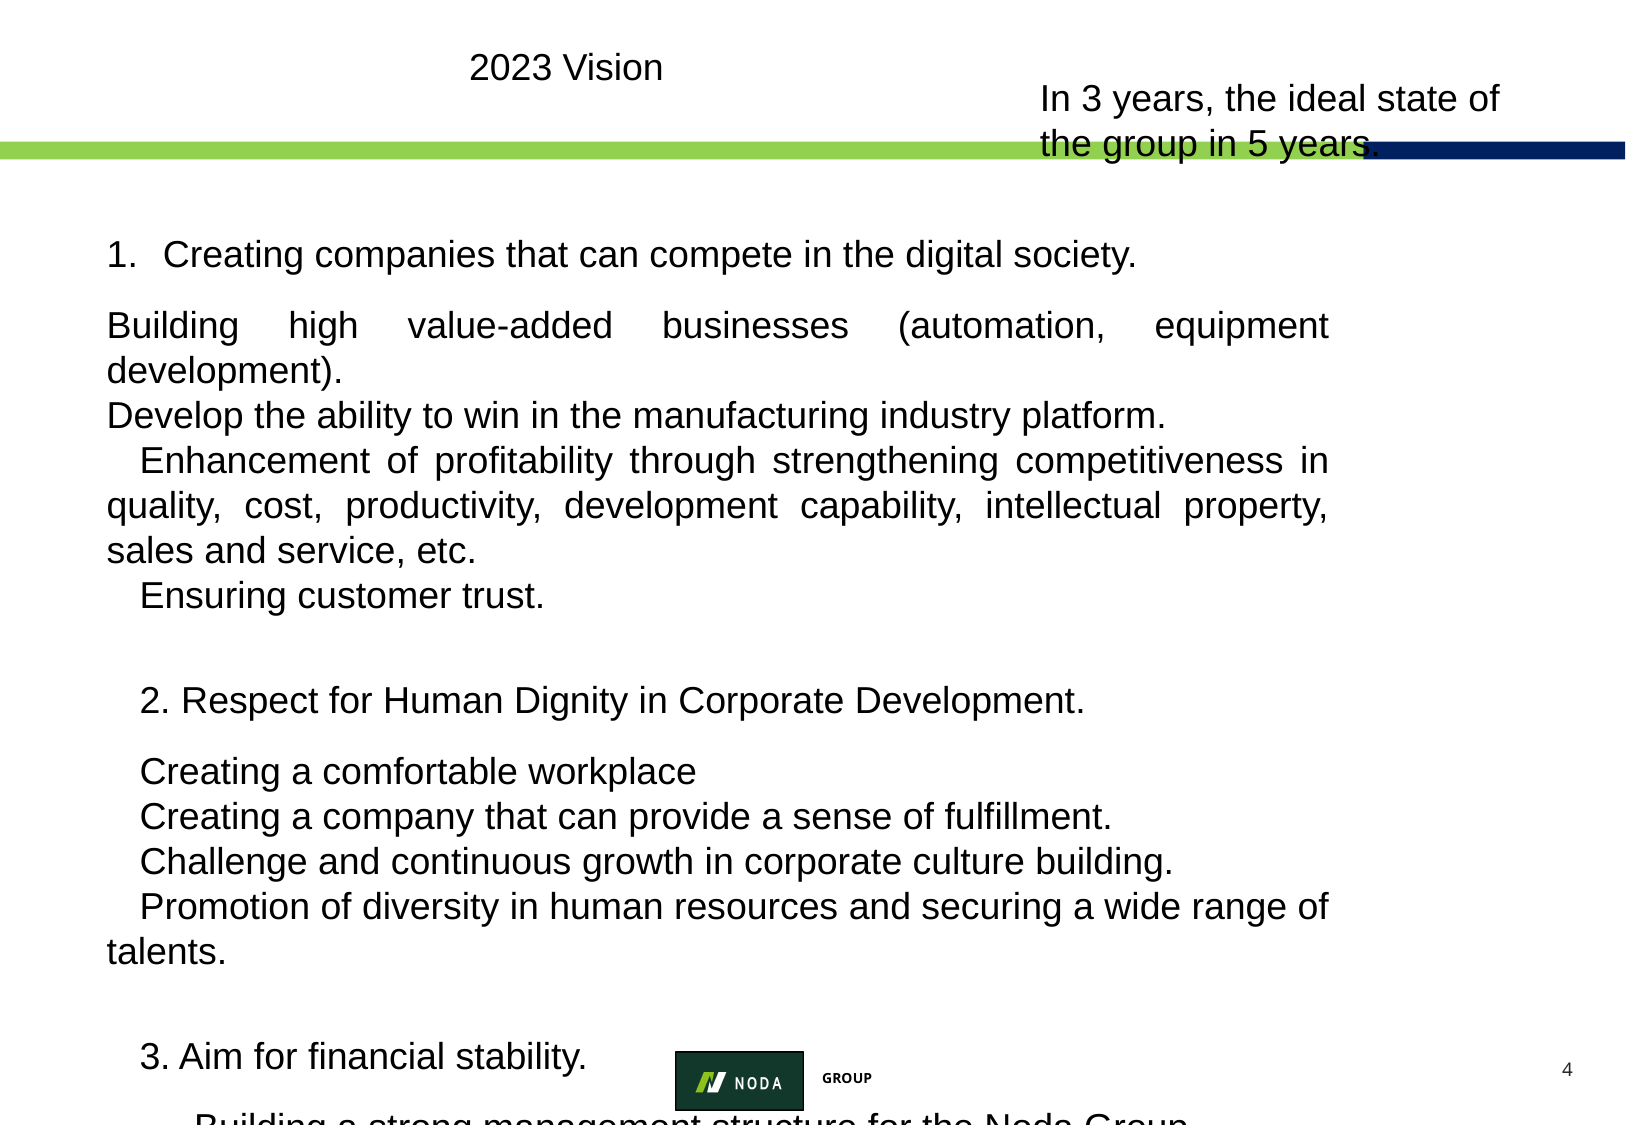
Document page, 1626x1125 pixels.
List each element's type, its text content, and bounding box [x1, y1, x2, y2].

text_box 2023 Vision [454, 35, 679, 95]
text_box In 3 years, the ideal state of the group in 5 years. [1025, 66, 1558, 172]
text_box Creating companies that can compete in the digital society. Building high value-added businesses (automation, equipment development). Develop the ability to win in the manufacturing industry platform. Enhancement of profitability through strengthening competitiveness in quality, cost, productivity, development capability, intellectual property, sales and service, etc. Ensuring customer trust. 2. Respect for Human Dignity in Corporate Development. Creating a comfortable workplace Creating a company that can provide a sense of fulfillment. Challenge and continuous growth in corporate culture building. Promotion of diversity in human resources and securing a wide range of talents. 3. Aim for financial stability. Building a strong management structure for the Noda Group. Inventory asset compression, promotion of fund mobilization. Structural reform promotion for improving business profitability through visualization of numbers. [91, 196, 1344, 1125]
slide_number 3 [1557, 1061, 1591, 1083]
